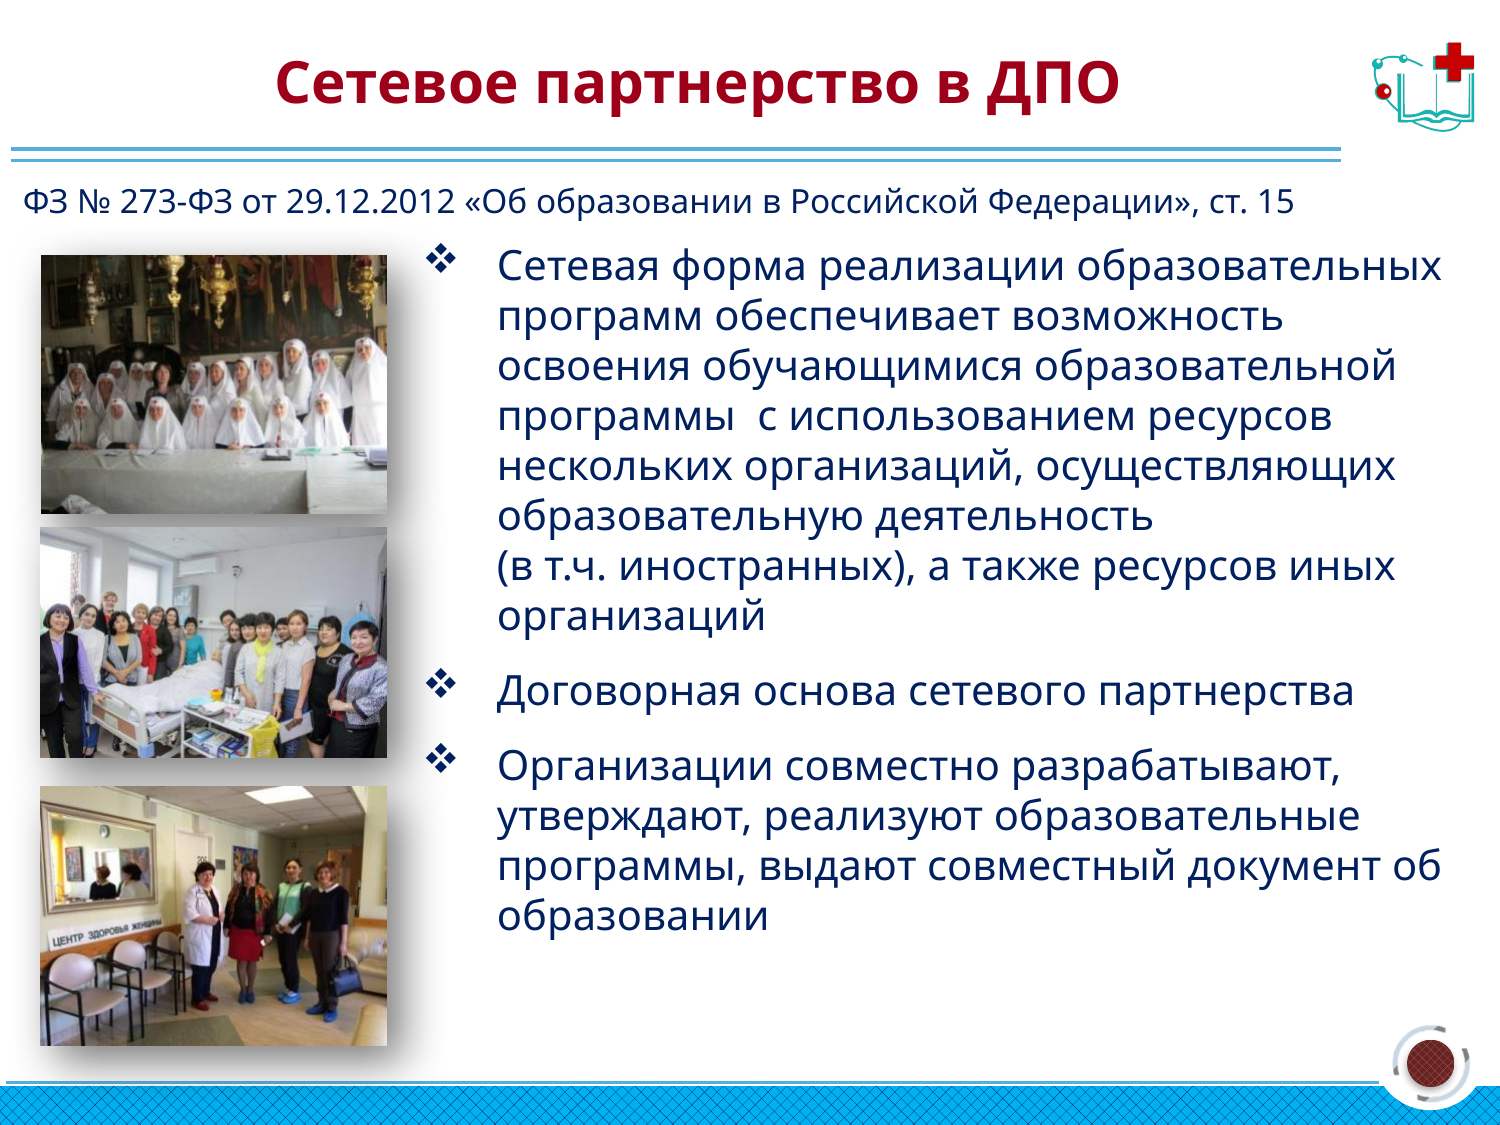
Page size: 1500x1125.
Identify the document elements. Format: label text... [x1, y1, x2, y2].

picture [40, 786, 387, 1047]
picture [40, 255, 387, 515]
list Сетевая форма реализации образовательных программ обеспечивает возможность освоения обучающимися образовательной программы с использованием ресурсов нескольких организаций, осуществляющих образовательную деятельность (в т.ч. иностранных), а также ресурсов иных организаций Договорная основа сетевого партнерства Организации совместно разрабатывают, утверждают, реализуют образовательные программы, выдают совместный документ об образовании [407, 230, 1471, 1071]
picture [40, 527, 387, 759]
text_box ФЗ № 273-ФЗ от 29.12.2012 «Об образовании в Российской Федерации», ст. 15 [8, 172, 1471, 228]
title Сетевое партнерство в ДПО [35, 23, 1362, 138]
